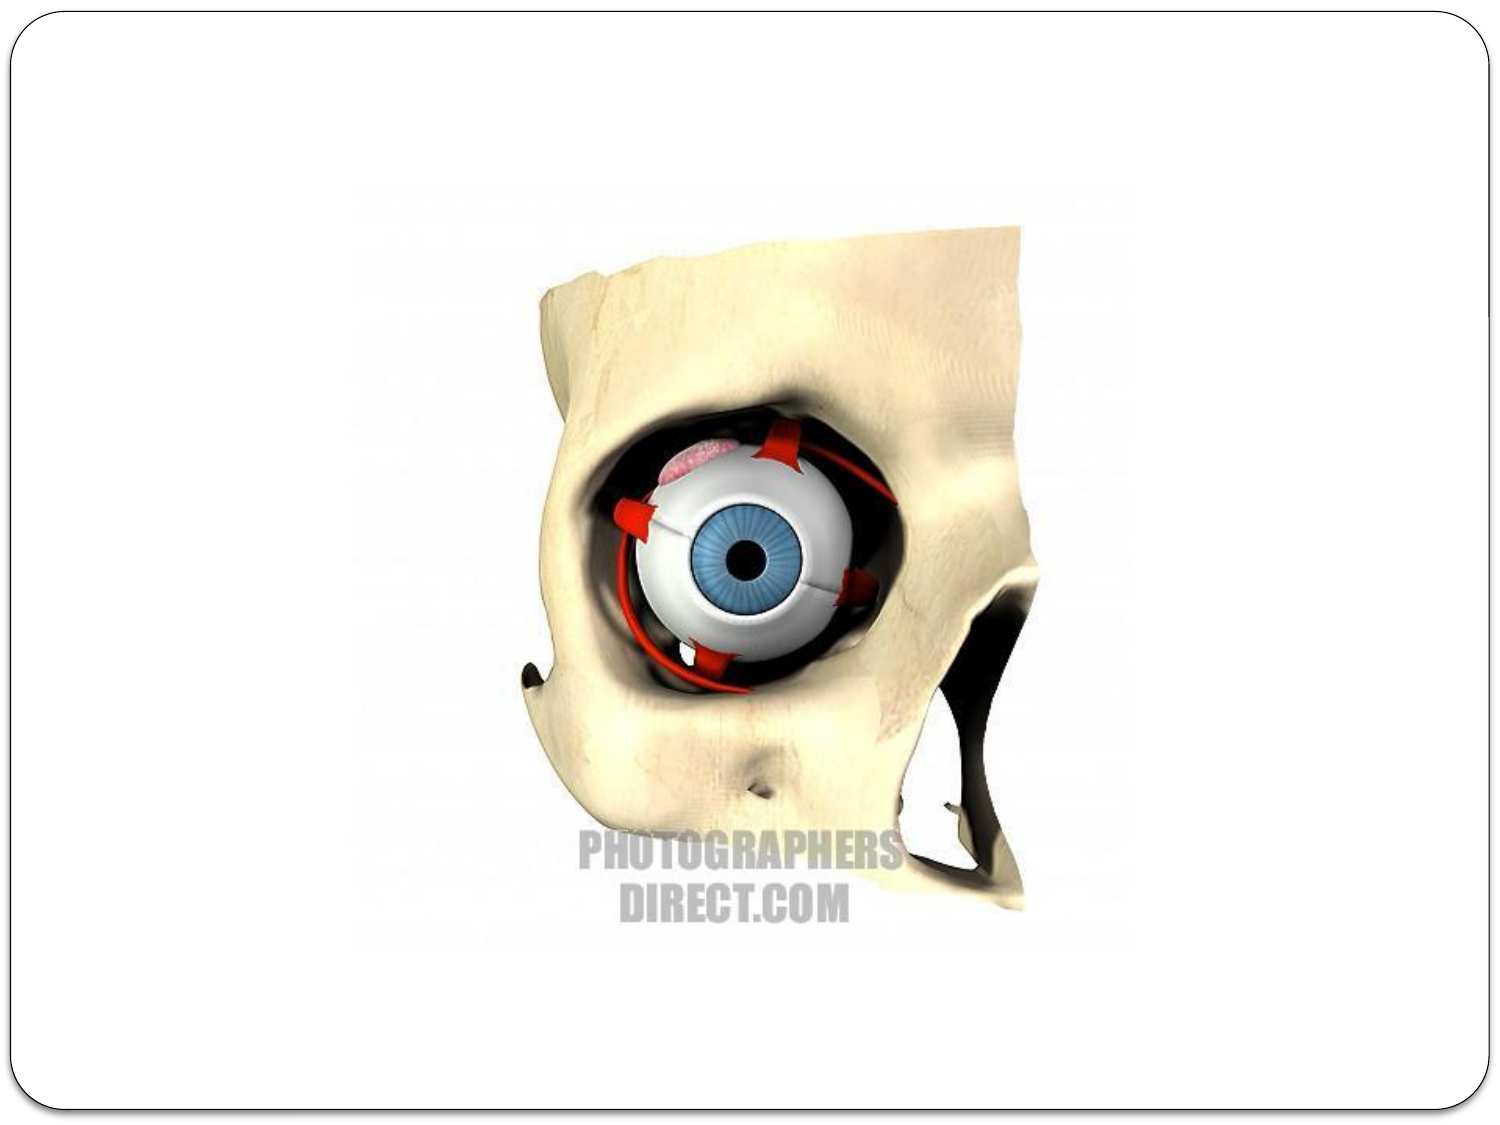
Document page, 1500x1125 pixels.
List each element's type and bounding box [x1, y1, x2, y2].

picture [349, 187, 1132, 949]
